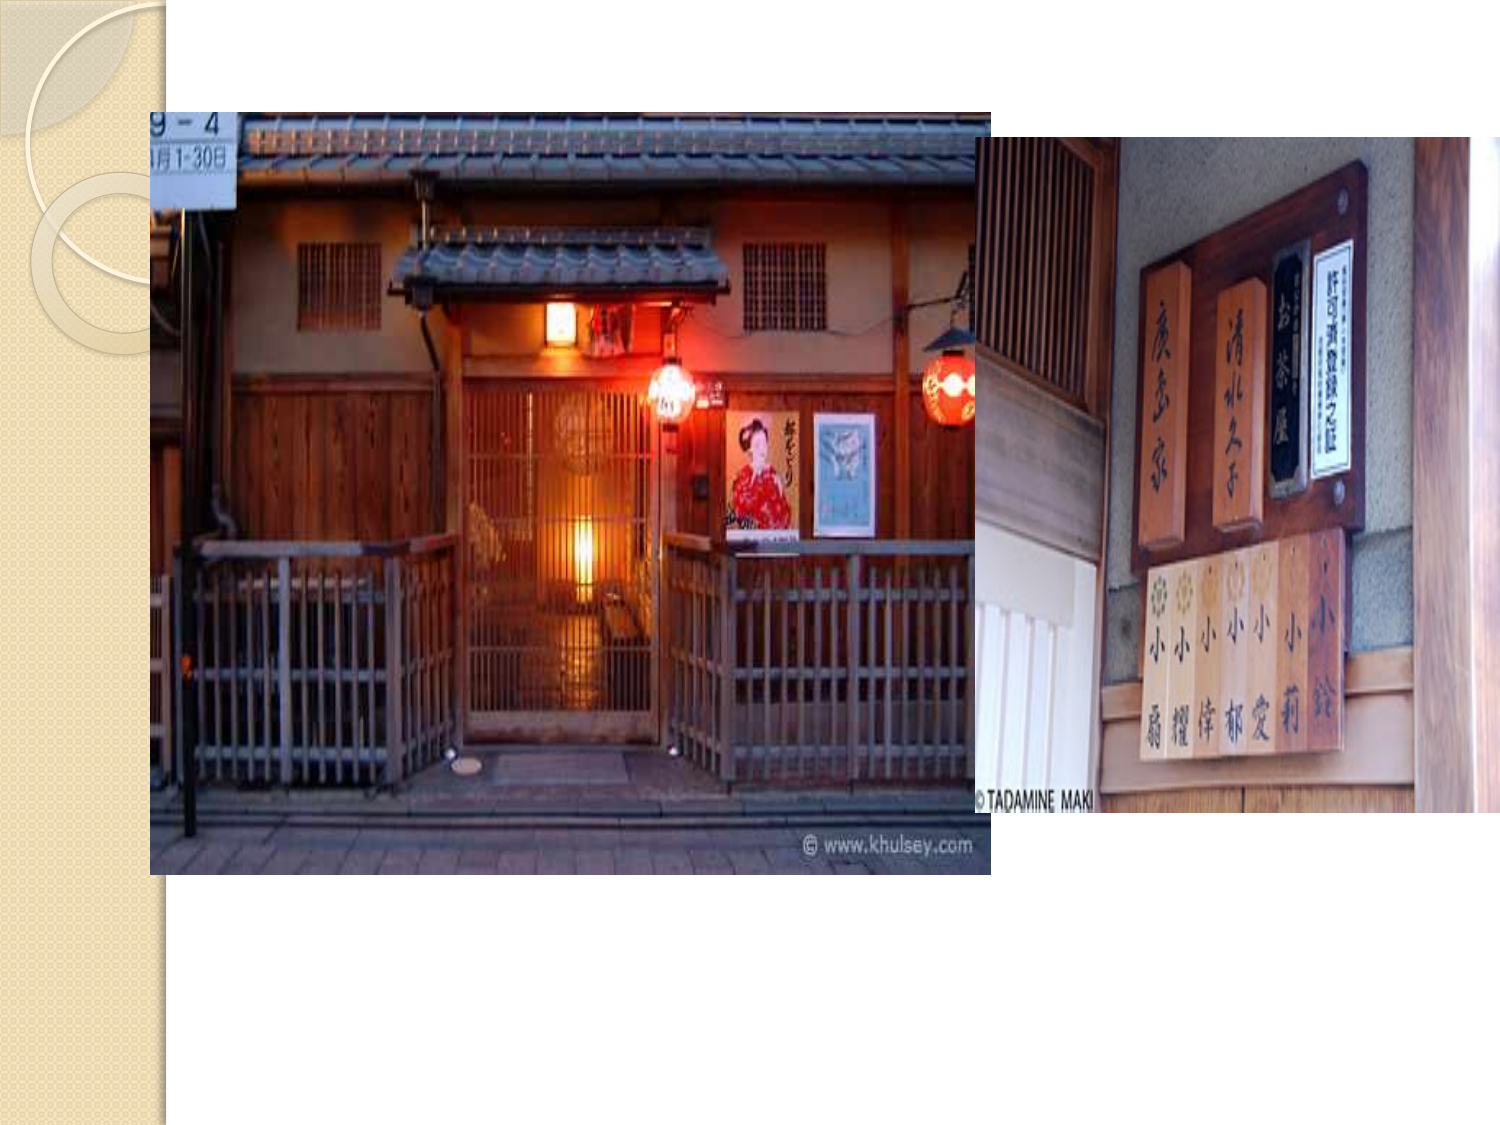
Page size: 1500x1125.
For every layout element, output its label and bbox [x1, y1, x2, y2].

picture [149, 112, 1500, 876]
